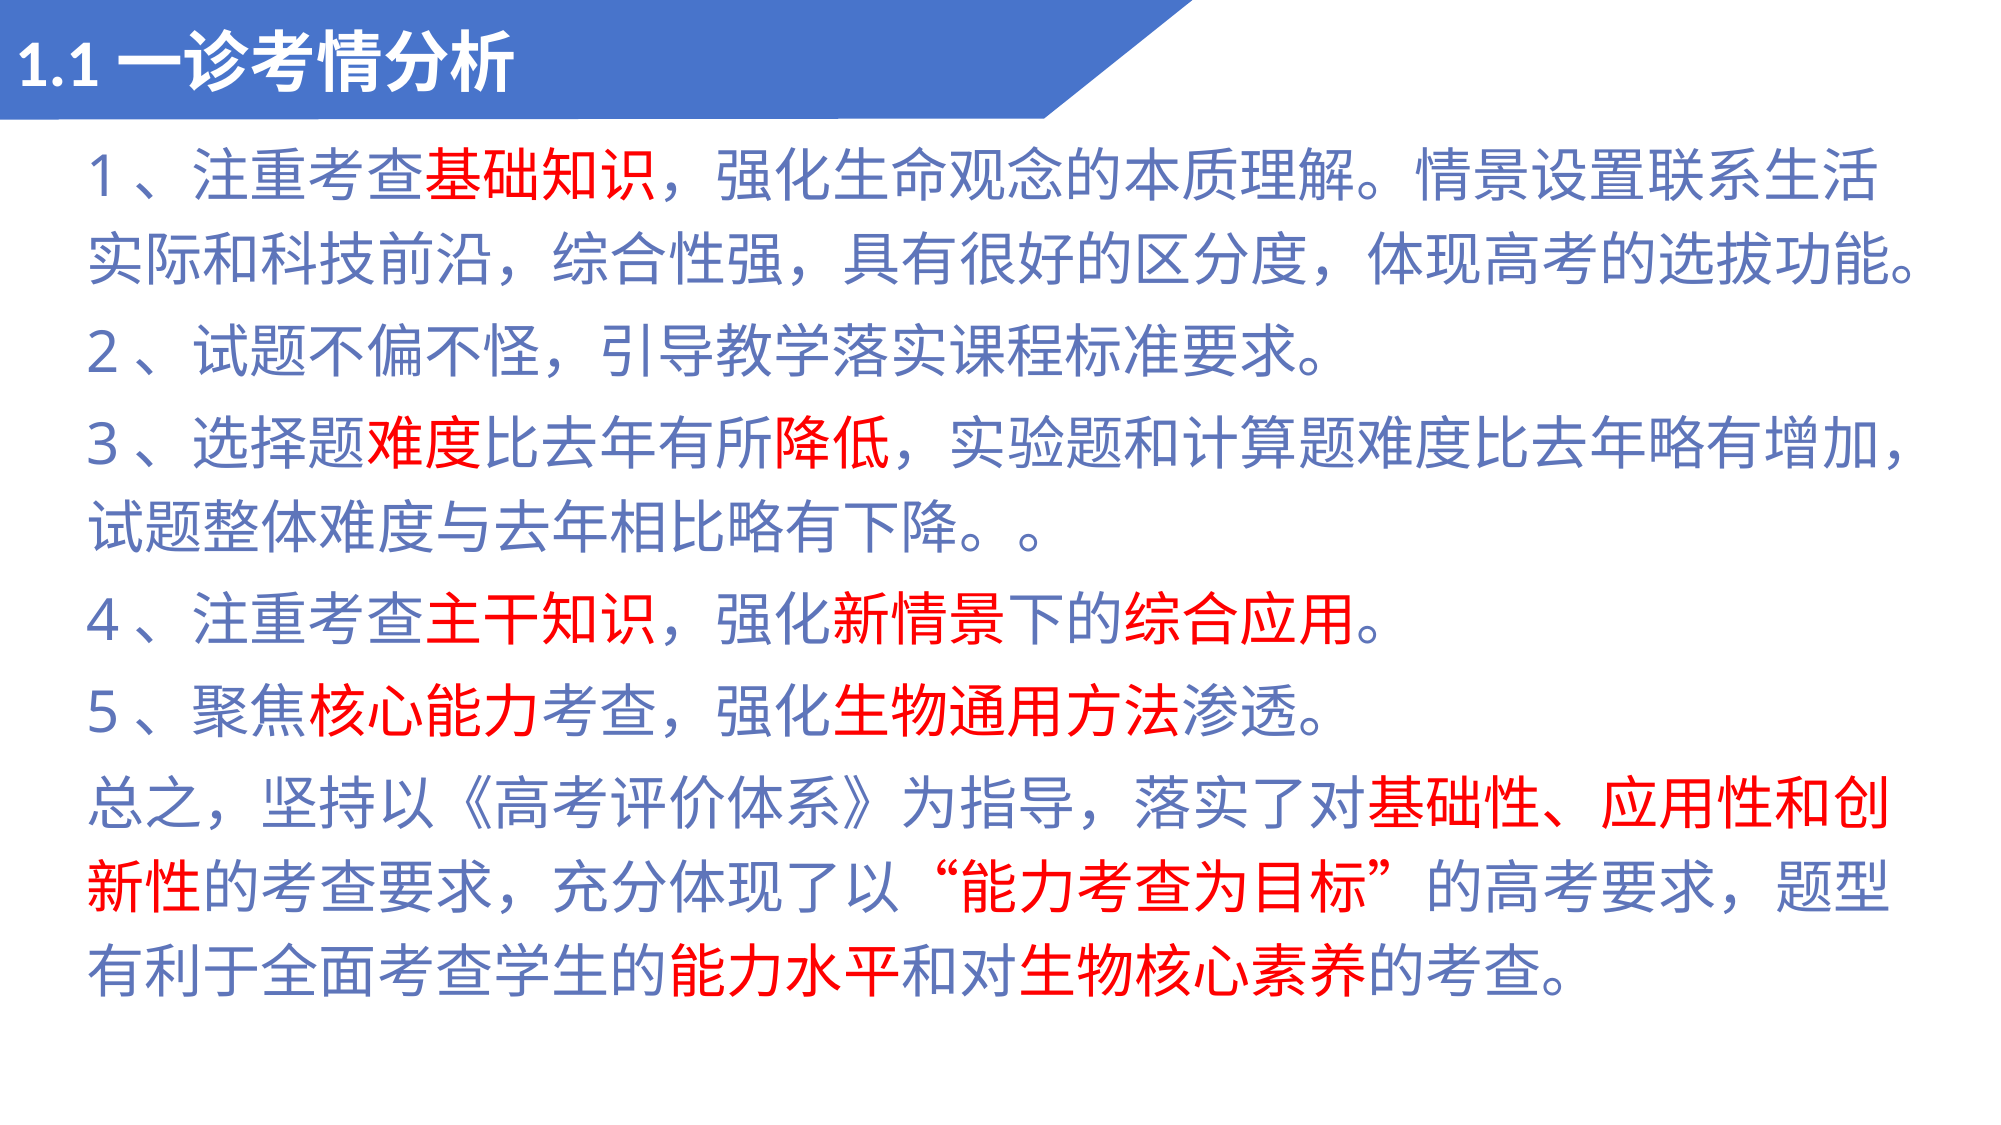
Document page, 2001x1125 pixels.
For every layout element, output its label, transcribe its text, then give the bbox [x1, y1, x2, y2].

text_box 1.1一诊考情分析 [0, 0, 1193, 120]
text_box 1、注重考查基础知识，强化生命观念的本质理解。情景设置联系生活实际和科技前沿，综合性强，具有很好的区分度，体现高考的选拔功能。 2、试题不偏不怪，引导教学落实课程标准要求。 3、选择题难度比去年有所降低，实验题和计算题难度比去年略有增加，试题整体难度与去年相比略有下降。。 4、注重考查主干知识，强化新情景下的综合应用。 5、聚焦核心能力考查，强化生物通用方法渗透。 总之，坚持以《高考评价体系》为指导，落实了对基础性、应用性和创新性的考查要求，充分体现了以“能力考查为目标”的高考要求，题型有利于全面考查学生的能力水平和对生物核心素养的考查。 [74, 118, 1931, 1011]
